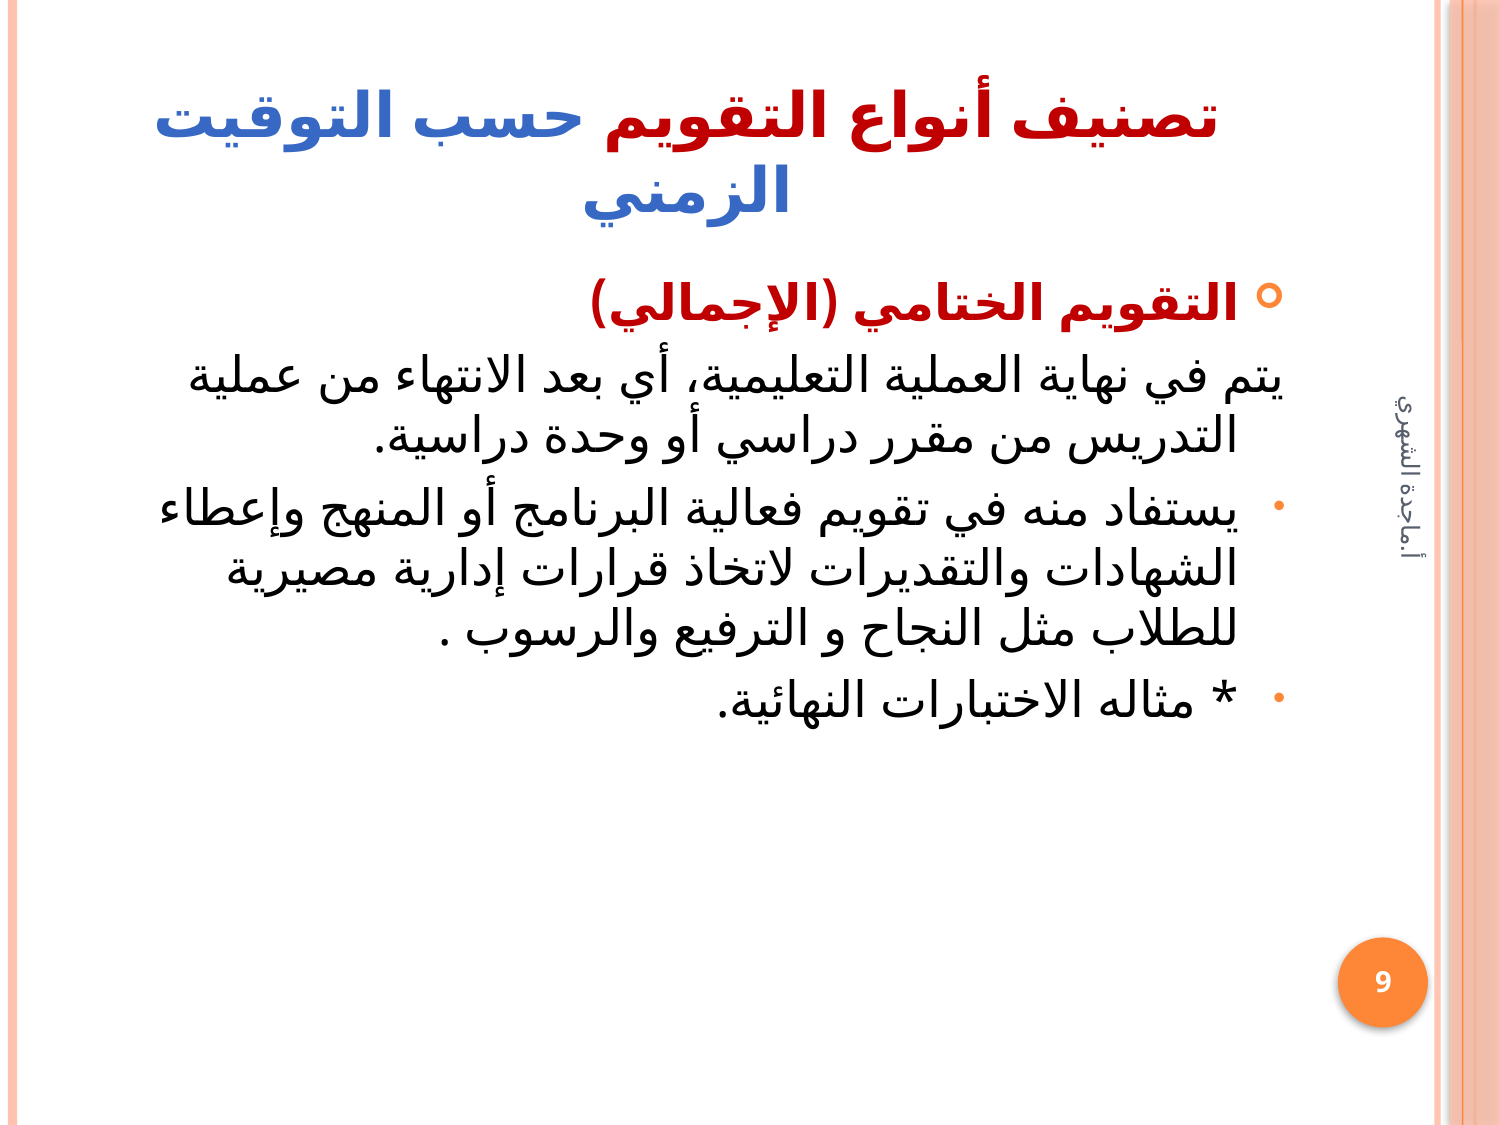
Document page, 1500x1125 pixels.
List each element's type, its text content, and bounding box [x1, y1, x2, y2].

list التقويم الختامي (الإجمالي) يتم في نهاية العملية التعليمية، أي بعد الانتهاء من عملية التدريس من مقرر دراسي أو وحدة دراسية. يستفاد منه في تقويم فعالية البرنامج أو المنهج وإعطاء الشهادات والتقديرات لاتخاذ قرارات إدارية مصيرية للطلاب مثل النجاح و الترفيع والرسوب . * مثاله الاختبارات النهائية. [75, 262, 1300, 1062]
slide_number 9 [1333, 940, 1434, 1027]
footer أ.ماجدة الشهري [1379, 380, 1440, 906]
title تصنيف أنواع التقويم حسب التوقيت الزمني [75, 45, 1300, 233]
